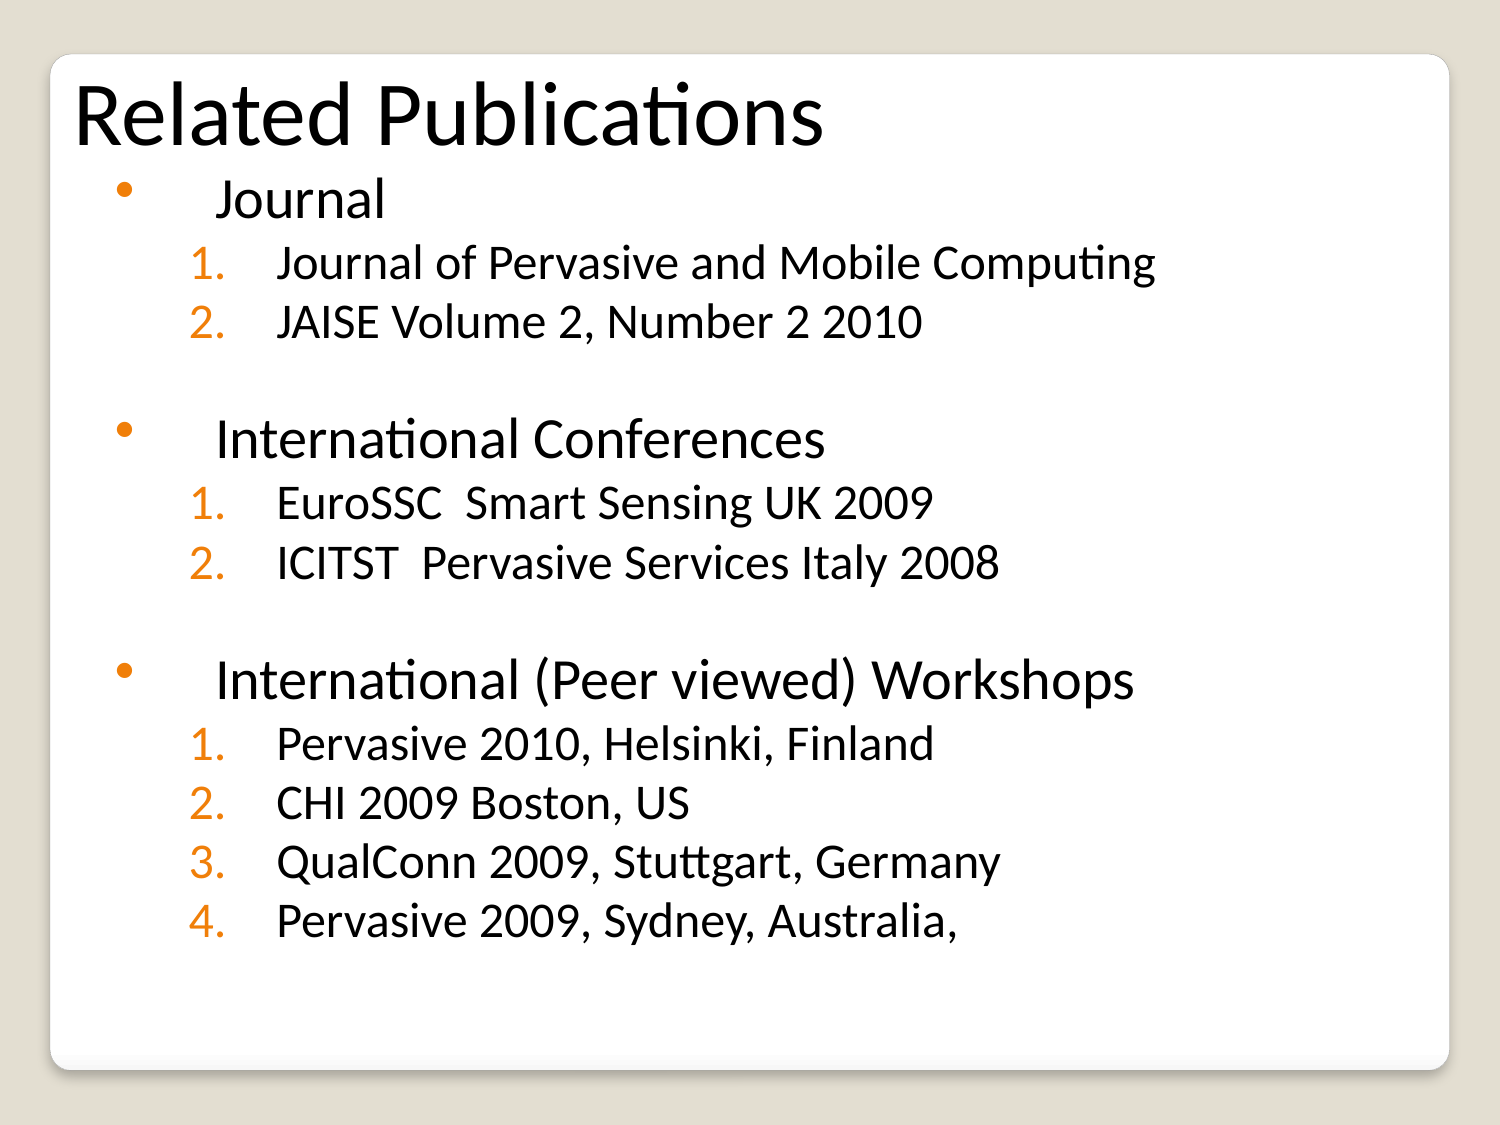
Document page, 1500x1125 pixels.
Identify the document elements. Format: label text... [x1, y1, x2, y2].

text_box Journal Journal of Pervasive and Mobile Computing JAISE Volume 2, Number 2 2010 International Conferences EuroSSC Smart Sensing UK 2009 ICITST Pervasive Services Italy 2008 International (Peer viewed) Workshops Pervasive 2010, Helsinki, Finland CHI 2009 Boston, US QualConn 2009, Stuttgart, Germany Pervasive 2009, Sydney, Australia, [100, 160, 1404, 976]
text_box Related Publications [58, 46, 1418, 282]
